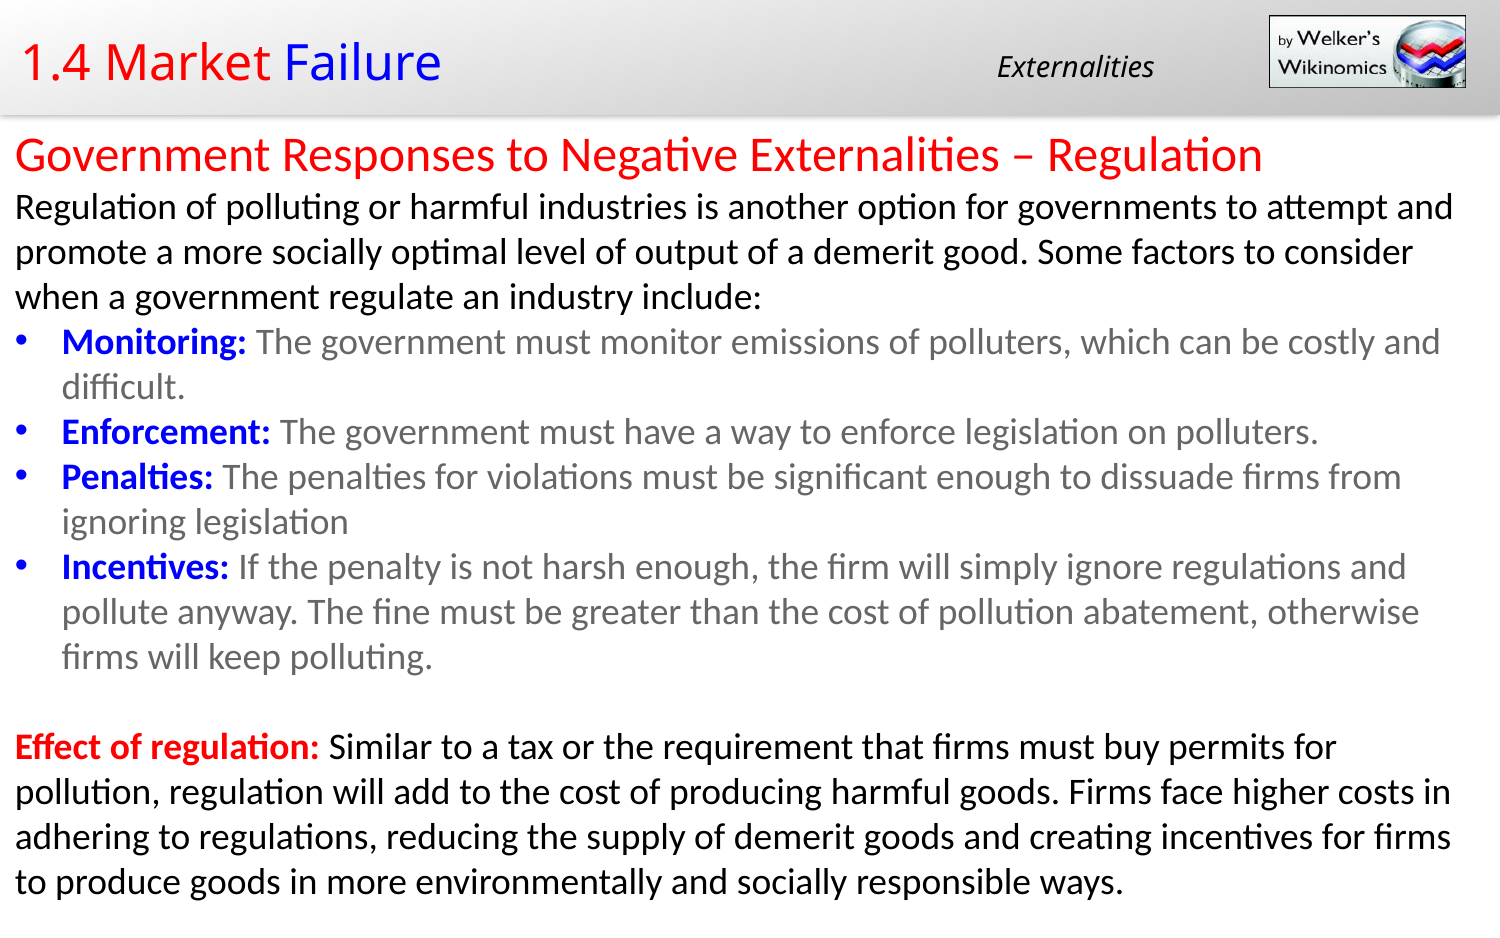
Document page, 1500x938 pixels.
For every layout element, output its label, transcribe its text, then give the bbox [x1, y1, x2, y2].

text_box Government Responses to Negative Externalities – Regulation Regulation of polluting or harmful industries is another option for governments to attempt and promote a more socially optimal level of output of a demerit good. Some factors to consider when a government regulate an industry include: Monitoring: The government must monitor emissions of polluters, which can be costly and difficult. Enforcement: The government must have a way to enforce legislation on polluters. Penalties: The penalties for violations must be significant enough to dissuade firms from ignoring legislation Incentives: If the penalty is not harsh enough, the firm will simply ignore regulations and pollute anyway. The fine must be greater than the cost of pollution abatement, otherwise firms will keep polluting. Effect of regulation: Similar to a tax or the requirement that firms must buy permits for pollution, regulation will add to the cost of producing harmful goods. Firms face higher costs in adhering to regulations, reducing the supply of demerit goods and creating incentives for firms to produce goods in more environmentally and socially responsible ways. [0, 123, 1500, 910]
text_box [0, 0, 1500, 115]
